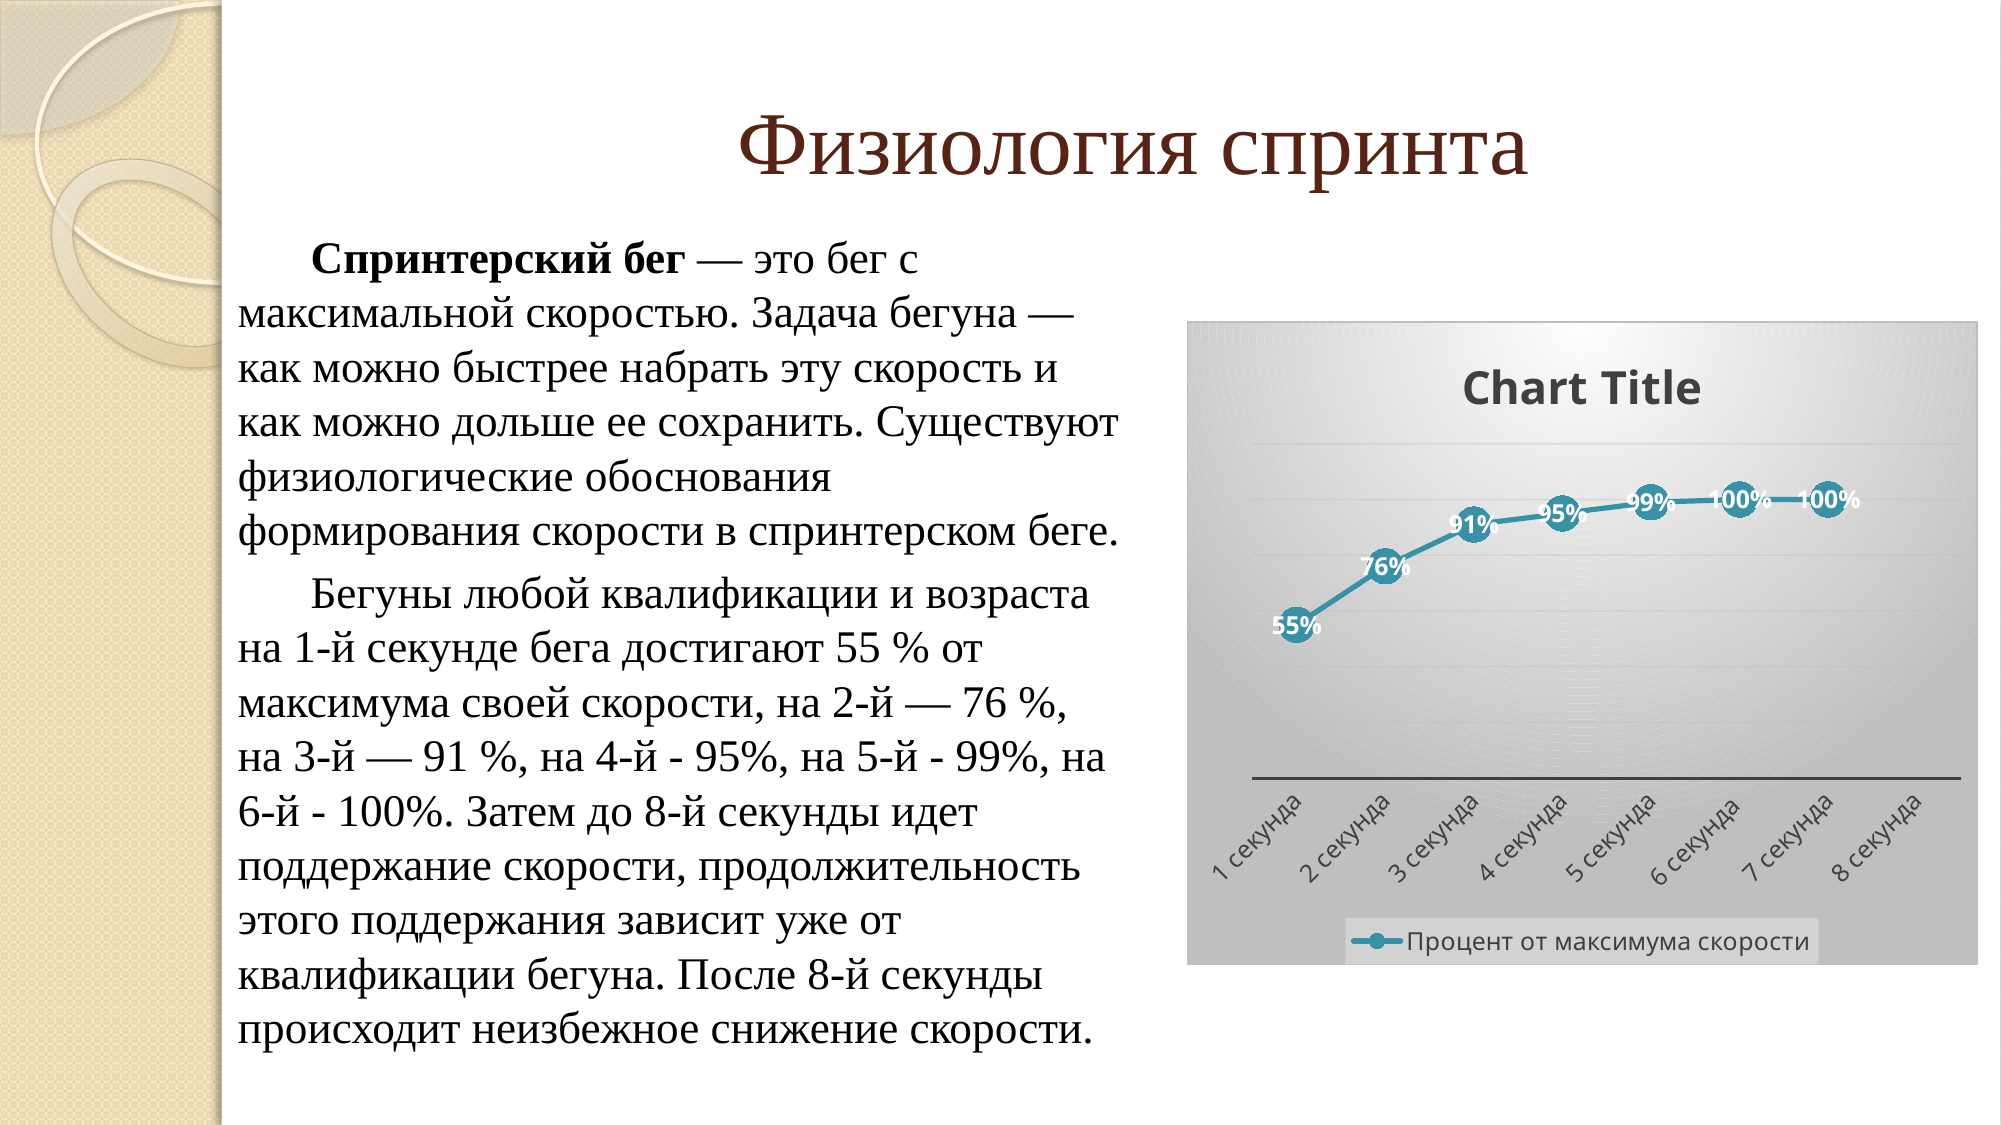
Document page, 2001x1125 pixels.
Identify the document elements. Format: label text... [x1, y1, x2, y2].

title Физиология спринта [313, 45, 1954, 233]
list Спринтерский бег — это бег с максимальной скоростью. Задача бегуна — как можно быстрее набрать эту скорость и как можно дольше ее сохранить. Существуют физиологические обоснования формирования скорости в спринтерском беге. Бегуны любой квалификации и возраста на 1-й секунде бега достигают 55 % от максимума своей скорости, на 2-й — 76 %, на 3-й — 91 %, на 4-й - 95%, на 5-й - 99%, на 6-й - 100%. Затем до 8-й секунды идет поддержание скорости, продолжительность этого поддержания зависит уже от квалификации бегуна. После 8-й секунды происходит неизбежное снижение скорости. [223, 220, 1138, 1082]
chart [1186, 320, 1978, 966]
